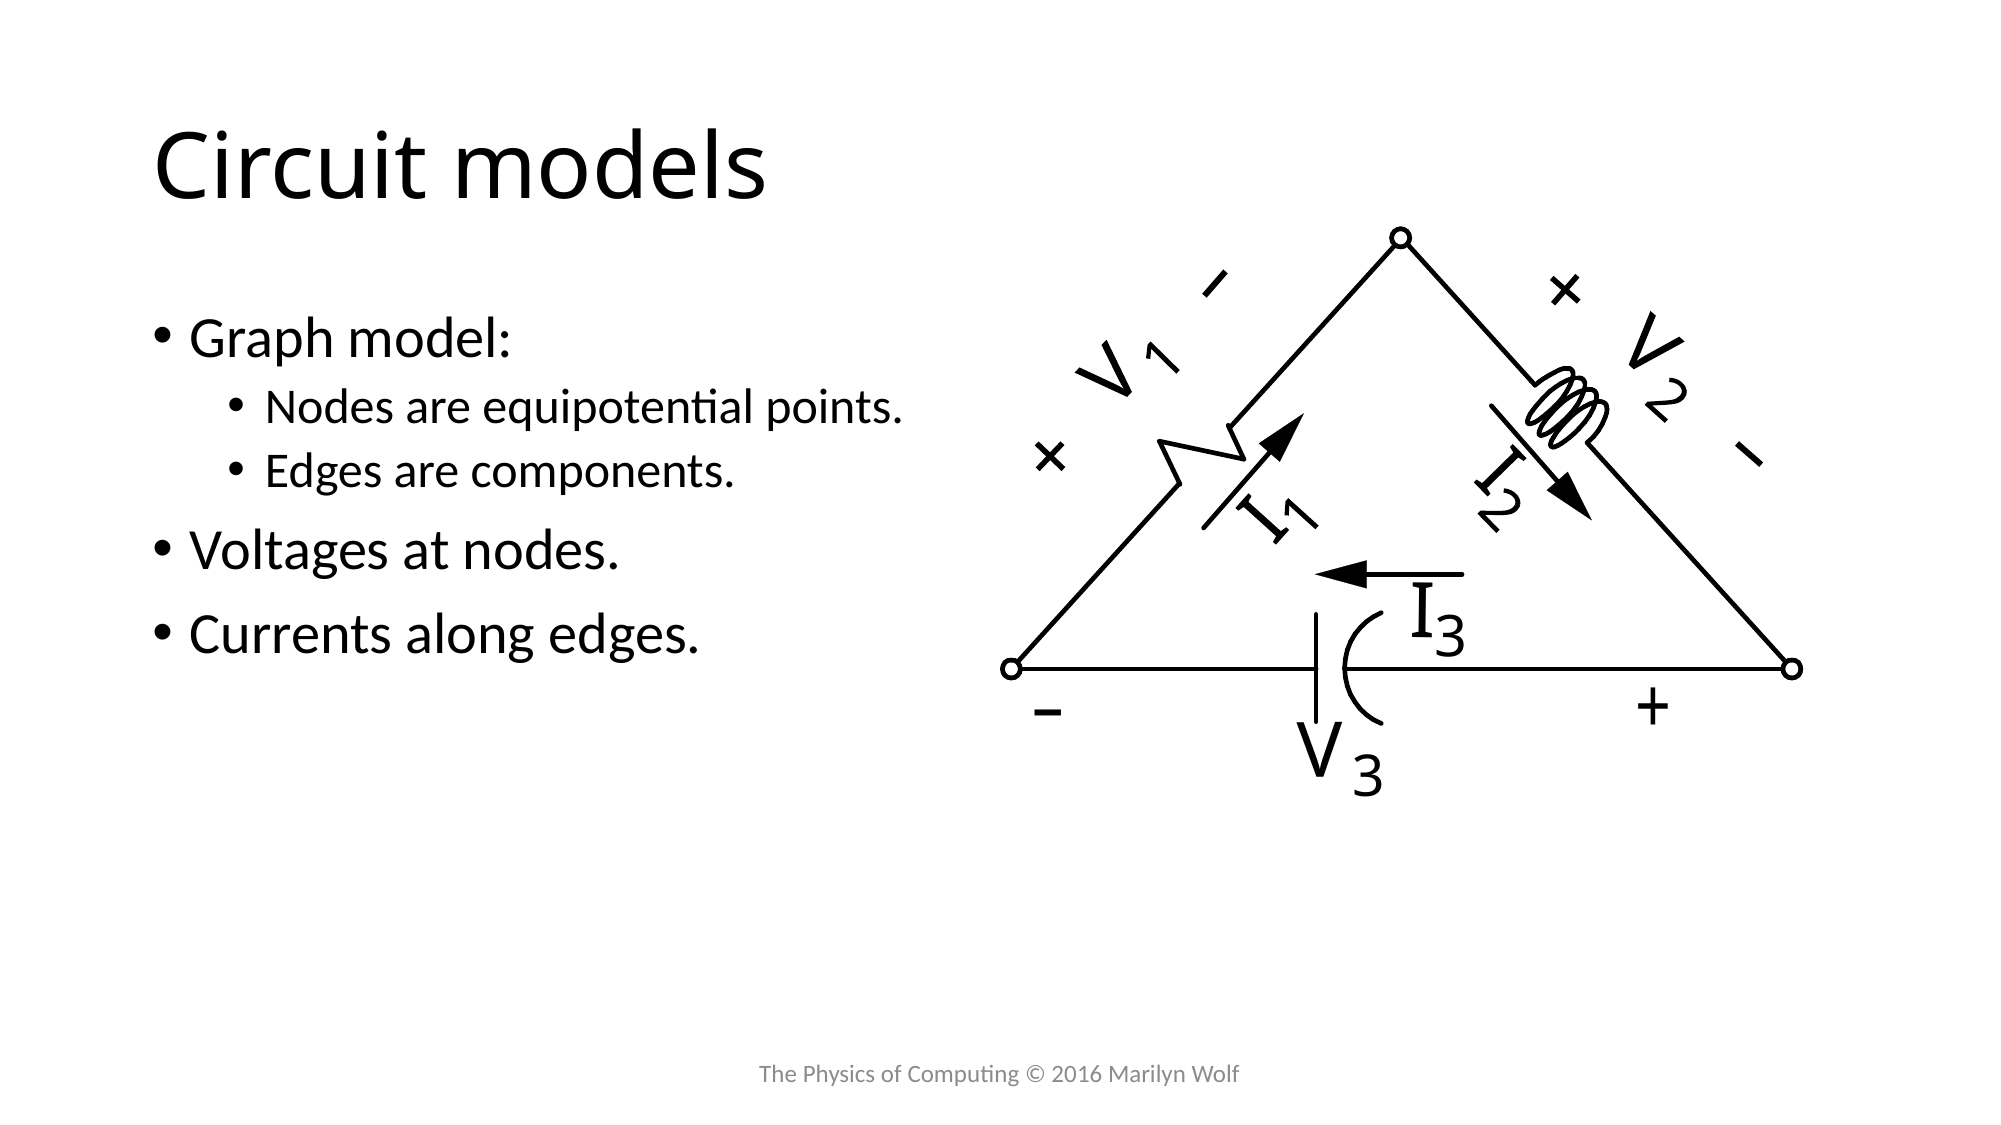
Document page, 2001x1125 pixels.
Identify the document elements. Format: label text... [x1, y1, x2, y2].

list Graph model: Nodes are equipotential points. Edges are components. Voltages at nodes. Currents along edges. [137, 299, 988, 1014]
footer The Physics of Computing © 2016 Marilyn Wolf [662, 1042, 1338, 1103]
title Circuit models [137, 59, 1863, 278]
picture [999, 217, 1811, 821]
